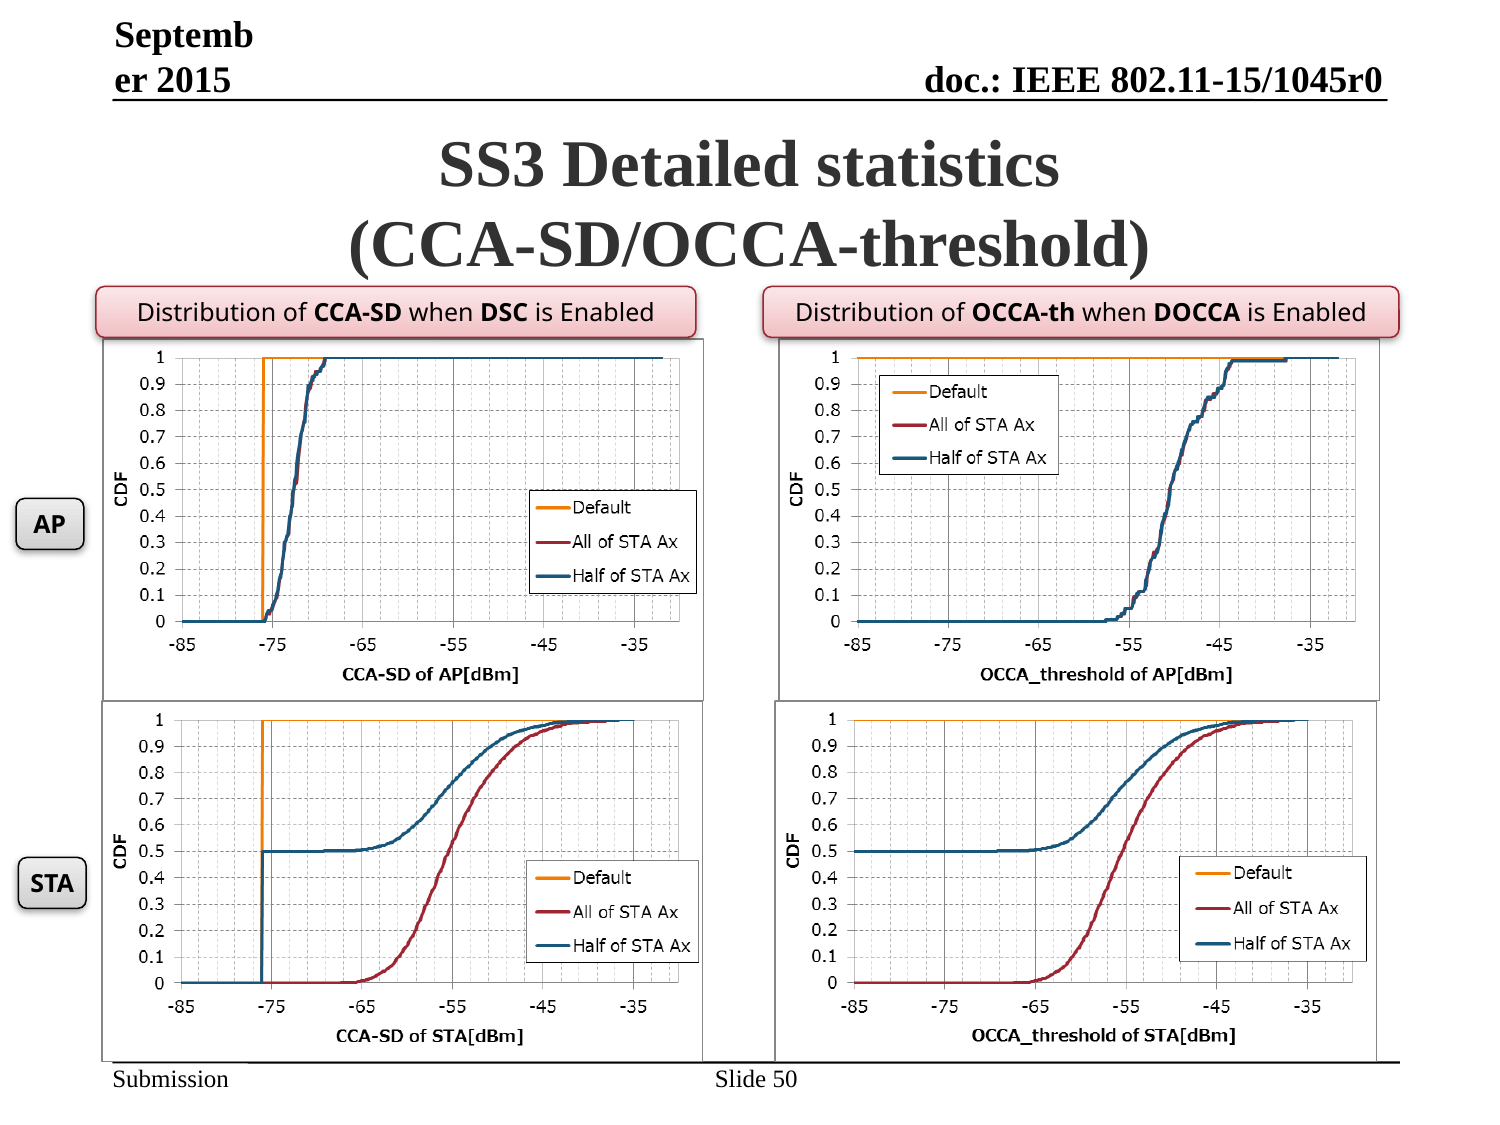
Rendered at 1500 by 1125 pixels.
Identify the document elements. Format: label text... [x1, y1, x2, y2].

text_box STA [17, 856, 87, 910]
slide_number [114, 54, 270, 101]
title SS3 Detailed statistics (CCA-SD/OCCA-threshold) [112, 112, 1388, 288]
slide_number Slide 50 [712, 1061, 800, 1093]
picture [100, 338, 704, 1062]
text_box Distribution of CCA-SD when DSC is Enabled [95, 285, 697, 338]
picture [774, 338, 1380, 1062]
text_box Distribution of OCCA-th when DOCCA is Enabled [762, 285, 1400, 339]
text_box AP [15, 497, 85, 551]
